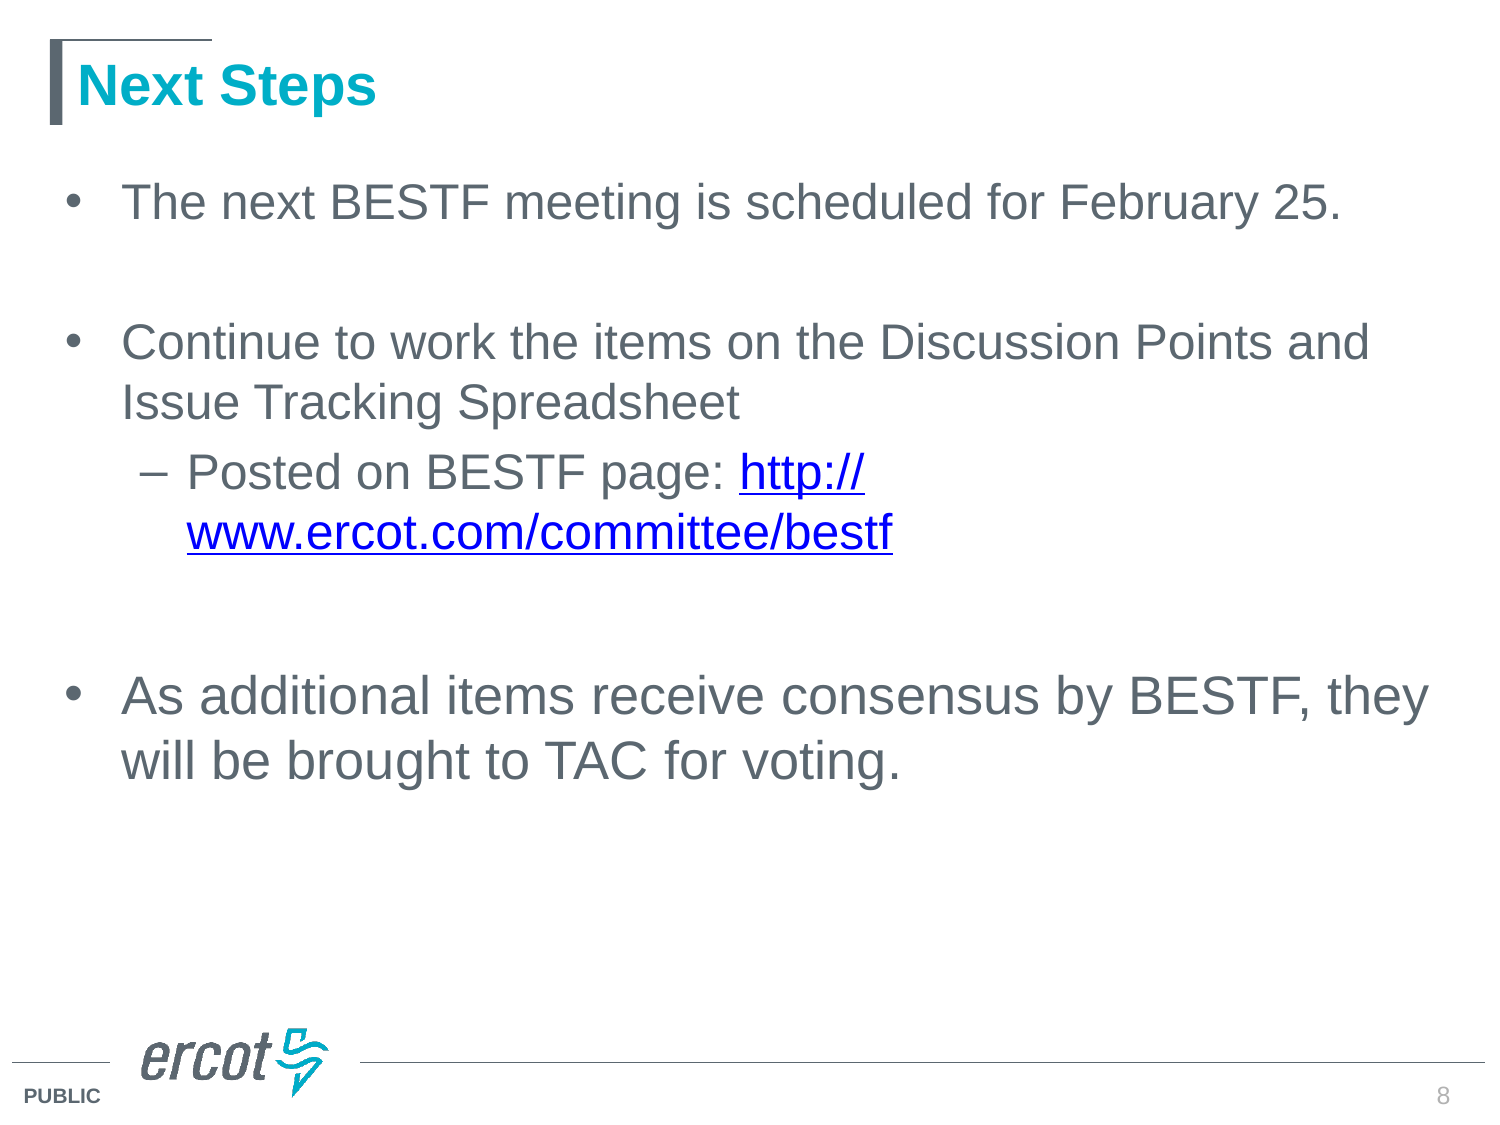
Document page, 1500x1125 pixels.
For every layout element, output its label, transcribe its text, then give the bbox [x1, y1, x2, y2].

slide_number 8 [1400, 1076, 1488, 1113]
picture [137, 1024, 332, 1100]
title Next Steps [62, 39, 1450, 125]
list The next BESTF meeting is scheduled for February 25. Continue to work the items on the Discussion Points and Issue Tracking Spreadsheet Posted on BESTF page: http://www.ercot.com/committee/bestf As additional items receive consensus by BESTF, they will be brought to TAC for voting. [50, 162, 1450, 992]
